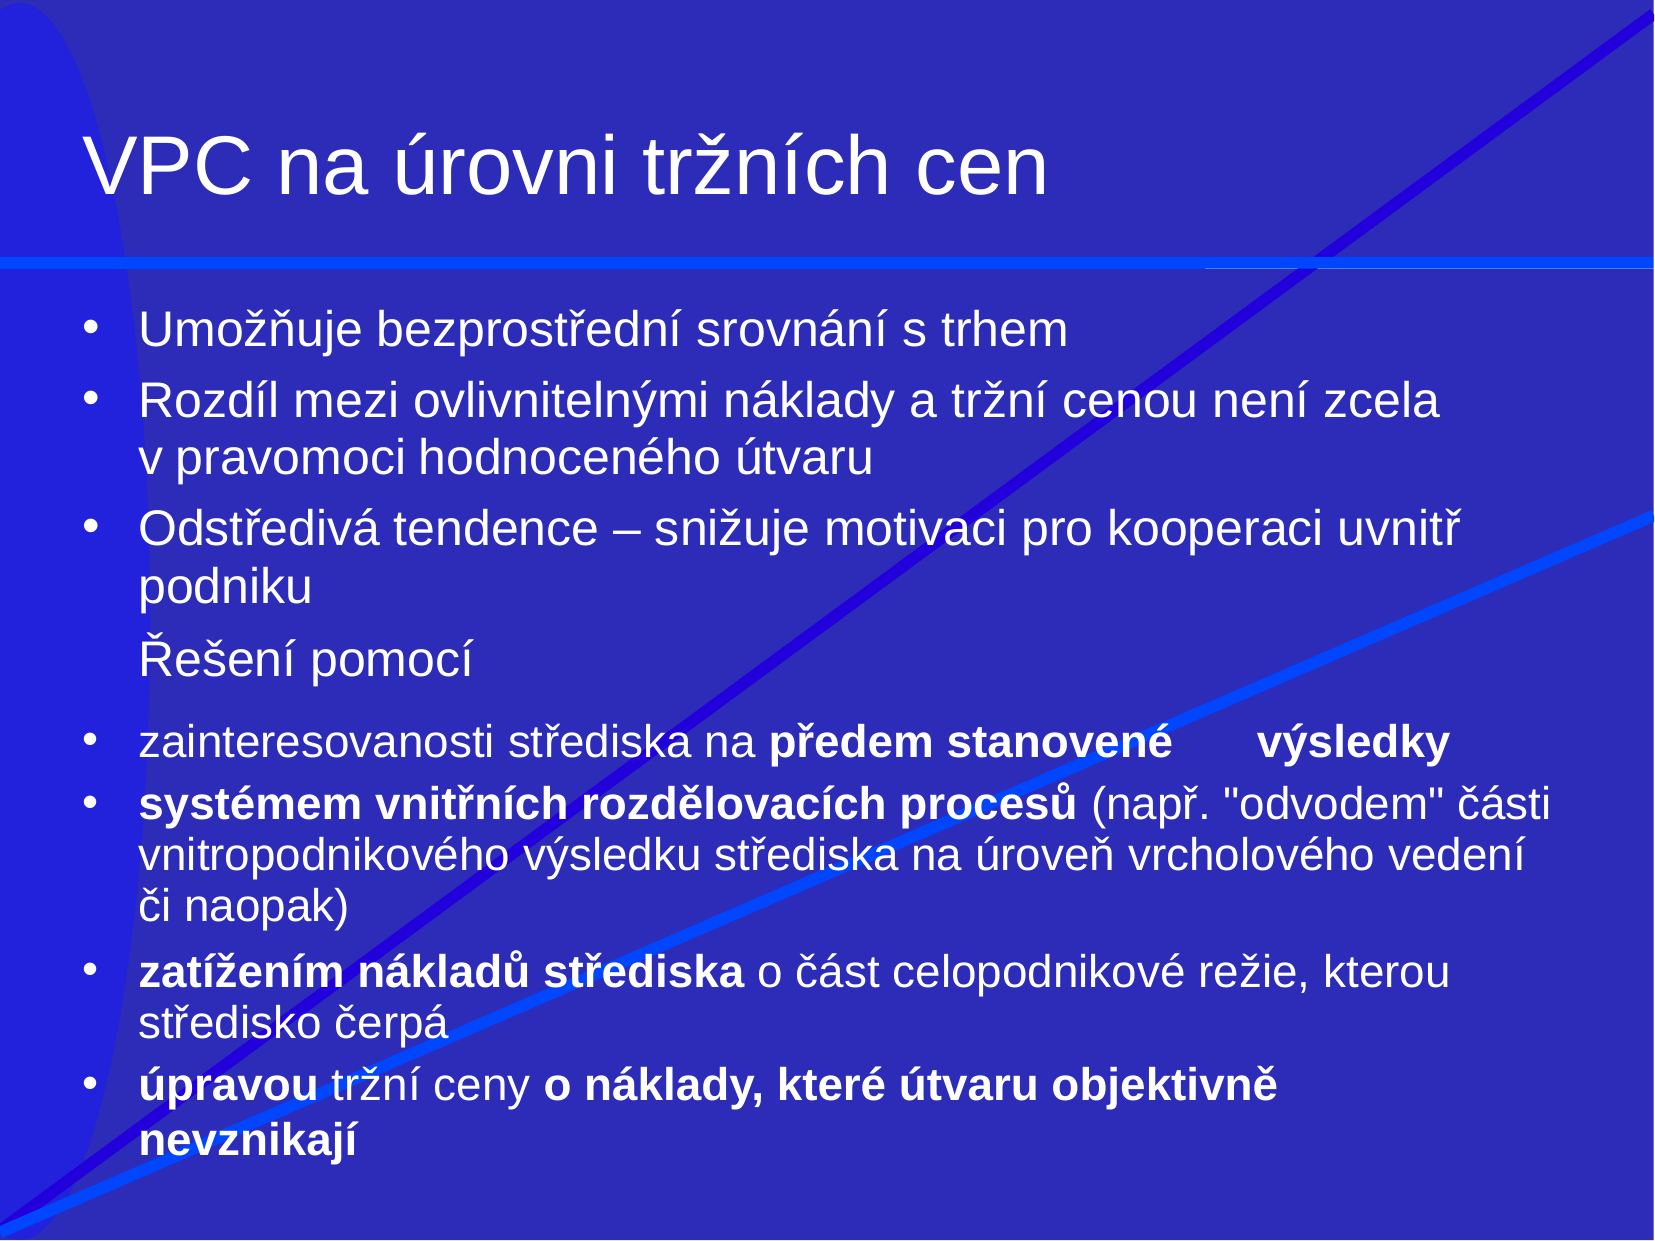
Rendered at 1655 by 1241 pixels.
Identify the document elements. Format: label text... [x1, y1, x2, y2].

title VPC na úrovni tržních cen [80, 67, 1574, 319]
text_box Umožňuje bezprostřední srovnání s trhem Rozdíl mezi ovlivnitelnými náklady a tržní cenou není zcela v pravomoci hodnoceného útvaru Odstředivá tendence – snižuje motivaci pro kooperaci uvnitř podniku Řešení pomocí zainteresovanosti střediska na předem stanovené výsledky systémem vnitřních rozdělovacích procesů (např. "odvodem" části vnitropodnikového výsledku střediska na úroveň vrcholového vedení či naopak) zatížením nákladů střediska o část celopodnikové režie, kterou středisko čerpá úpravou tržní ceny o náklady, které útvaru objektivně nevznikají [80, 296, 1556, 1165]
